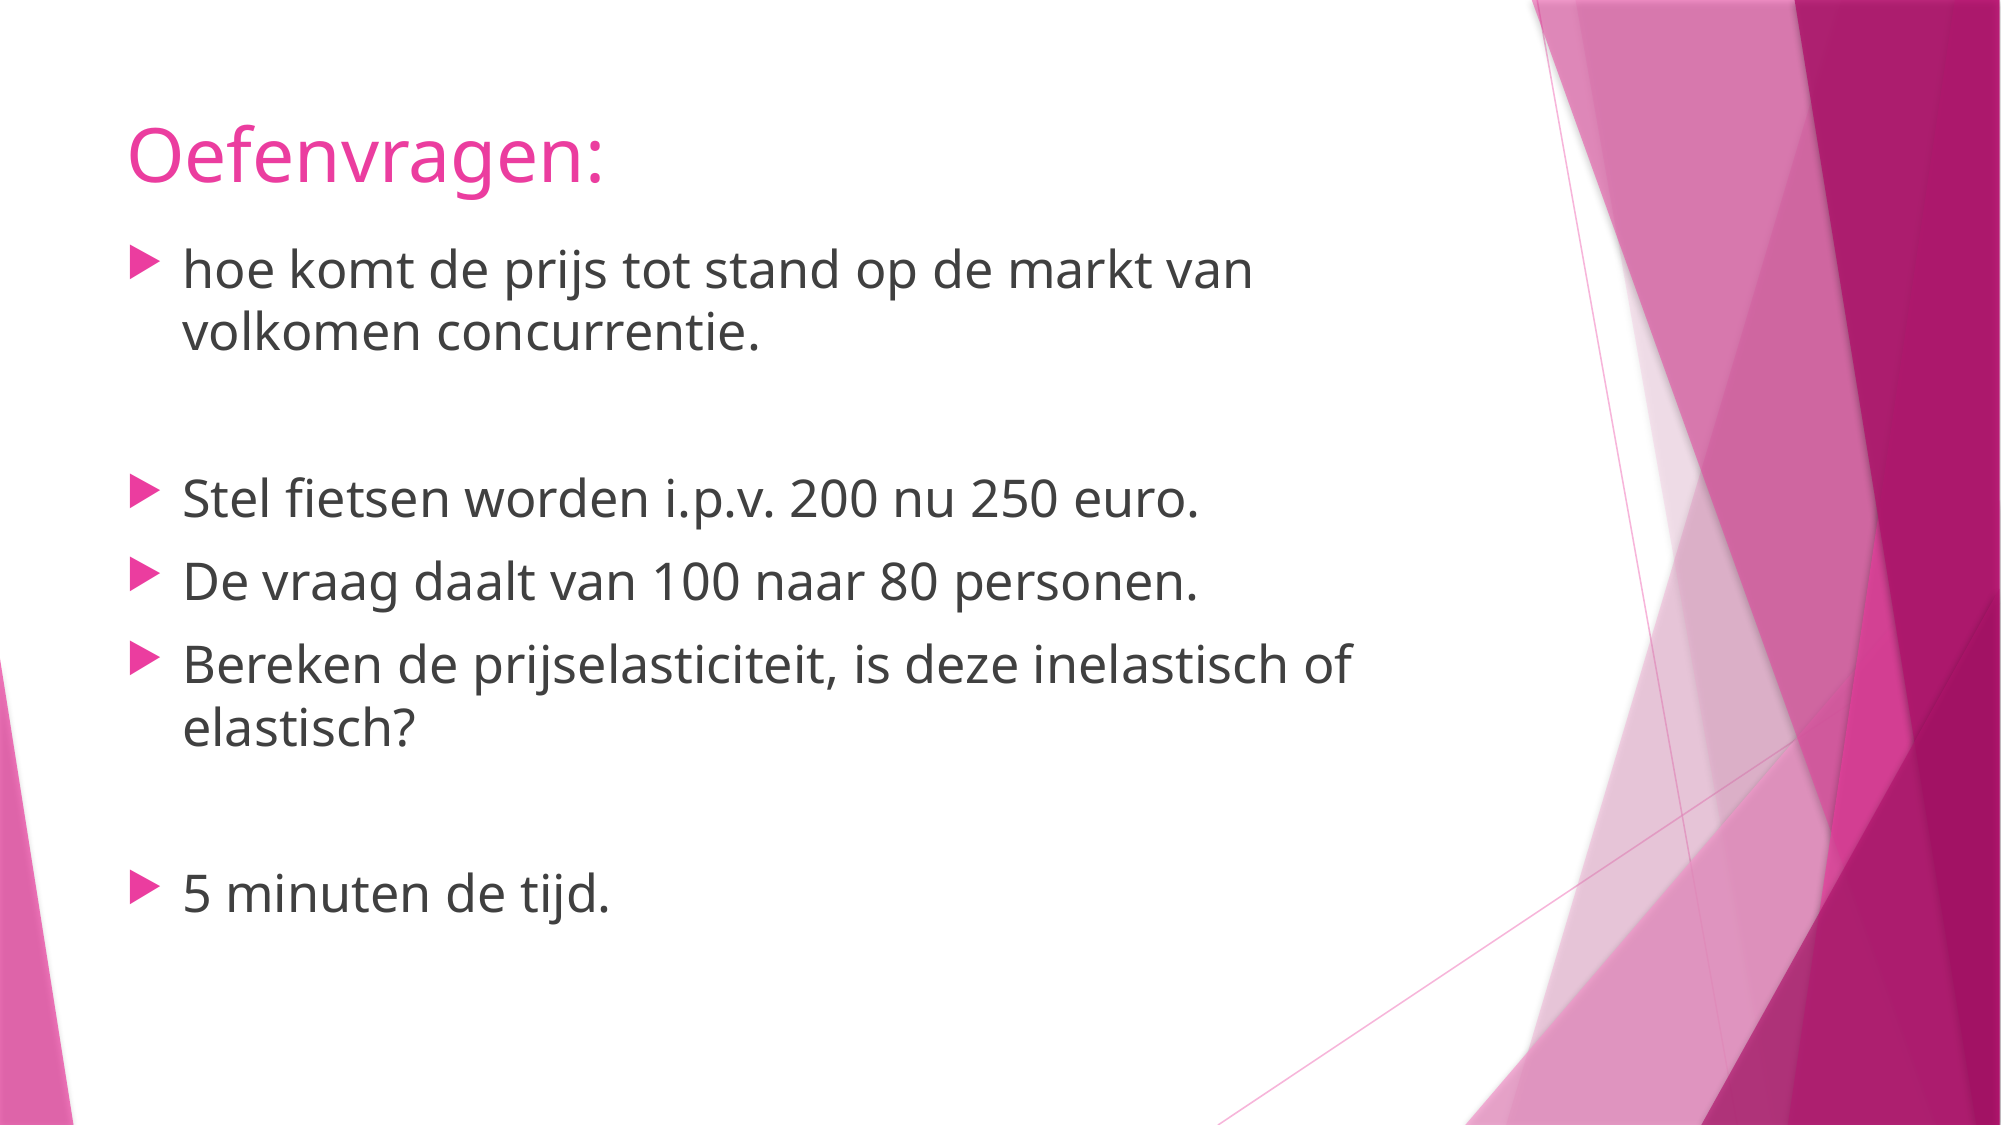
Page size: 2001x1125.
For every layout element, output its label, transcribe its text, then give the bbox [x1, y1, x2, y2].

title Oefenvragen: [111, 99, 1522, 228]
list hoe komt de prijs tot stand op de markt van volkomen concurrentie. Stel fietsen worden i.p.v. 200 nu 250 euro. De vraag daalt van 100 naar 80 personen. Bereken de prijselasticiteit, is deze inelastisch of elastisch? 5 minuten de tijd. [111, 228, 1522, 992]
